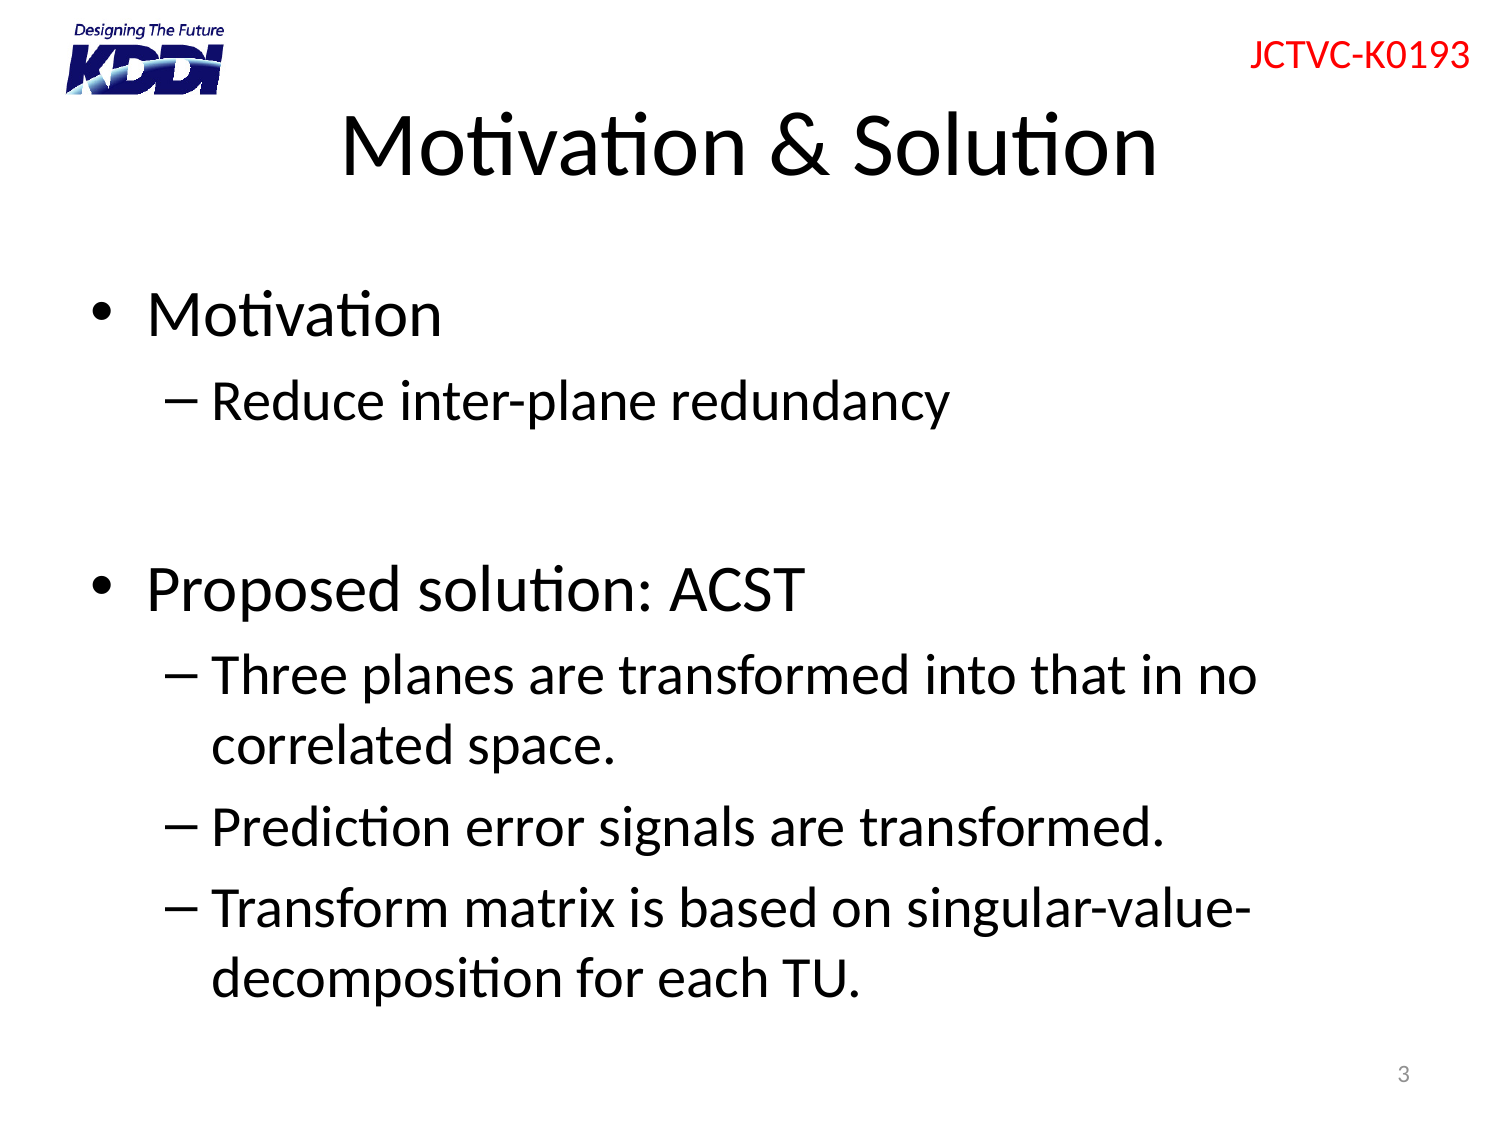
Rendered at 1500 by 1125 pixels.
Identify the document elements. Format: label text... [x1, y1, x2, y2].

picture [61, 18, 236, 100]
list Motivation Reduce inter-plane redundancy Proposed solution: ACST Three planes are transformed into that in no correlated space. Prediction error signals are transformed. Transform matrix is based on singular-value-decomposition for each TU. [74, 262, 1426, 1006]
slide_number 3 [1074, 1042, 1425, 1103]
title Motivation & Solution [74, 44, 1426, 233]
